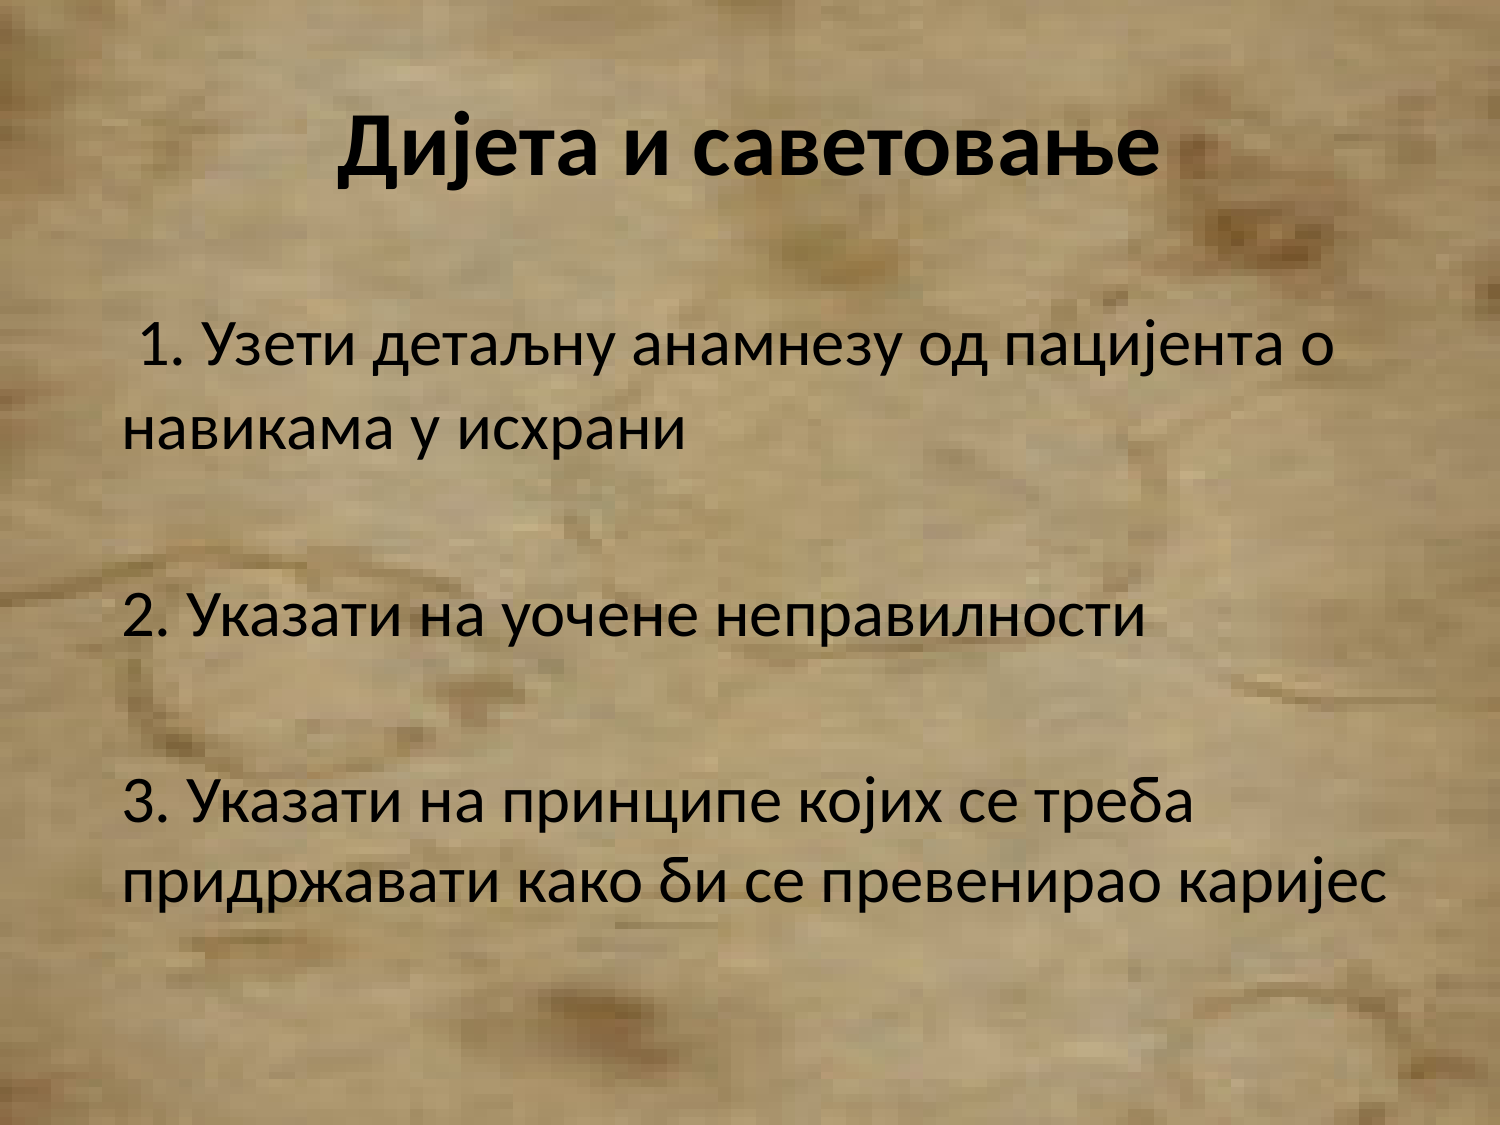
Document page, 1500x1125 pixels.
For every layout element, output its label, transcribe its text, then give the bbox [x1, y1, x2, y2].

list 1. Узети детаљну анамнезу од пацијента о навикама у исхрани 2. Указати на уочене неправилности 3. Указати на принципе којих се треба придржавати како би се превенирао каријес [50, 275, 1500, 1088]
picture [0, 0, 1500, 1125]
title Дијета и саветовање [75, 45, 1425, 233]
